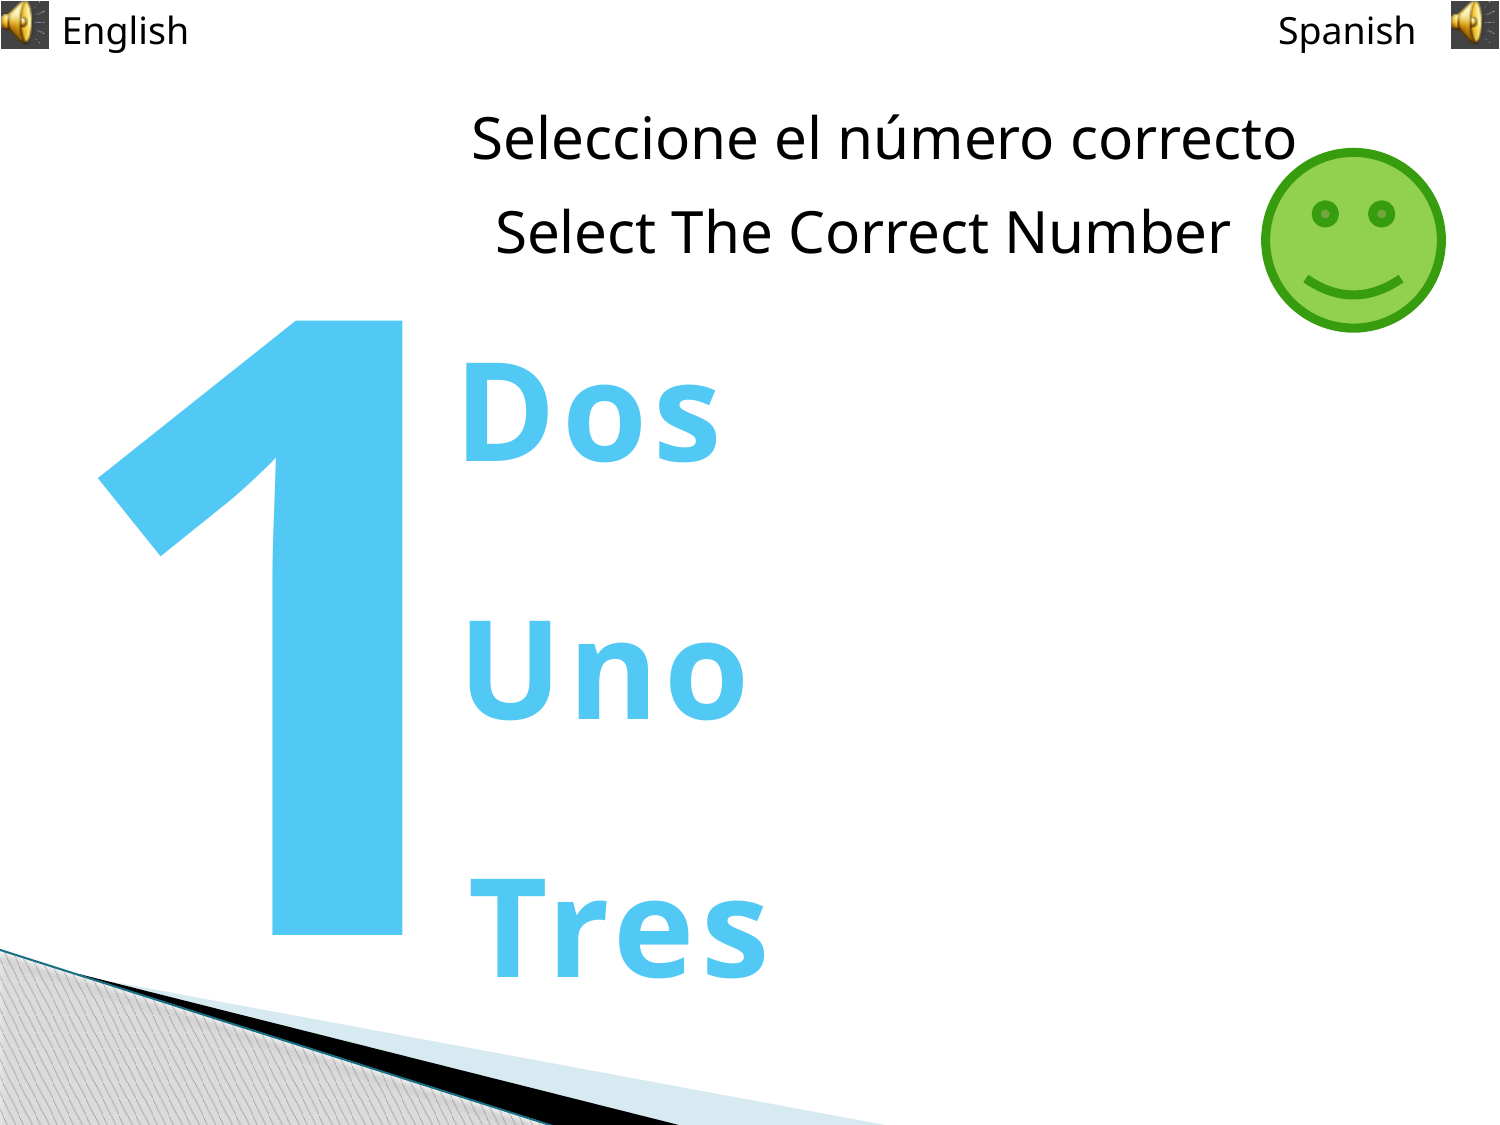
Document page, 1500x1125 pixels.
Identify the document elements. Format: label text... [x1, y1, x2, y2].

text_box Uno [443, 574, 765, 755]
text_box Spanish [1113, 0, 1449, 60]
text_box [1261, 147, 1446, 333]
text_box Select The Correct Number [480, 187, 1277, 273]
text_box English [51, 0, 375, 60]
picture [1449, 0, 1500, 51]
picture [0, 0, 51, 51]
text_box Tres [453, 832, 785, 1012]
text_box Dos [439, 316, 738, 497]
text_box 1 [32, 67, 555, 1115]
text_box Seleccione el número correcto [457, 93, 1348, 179]
